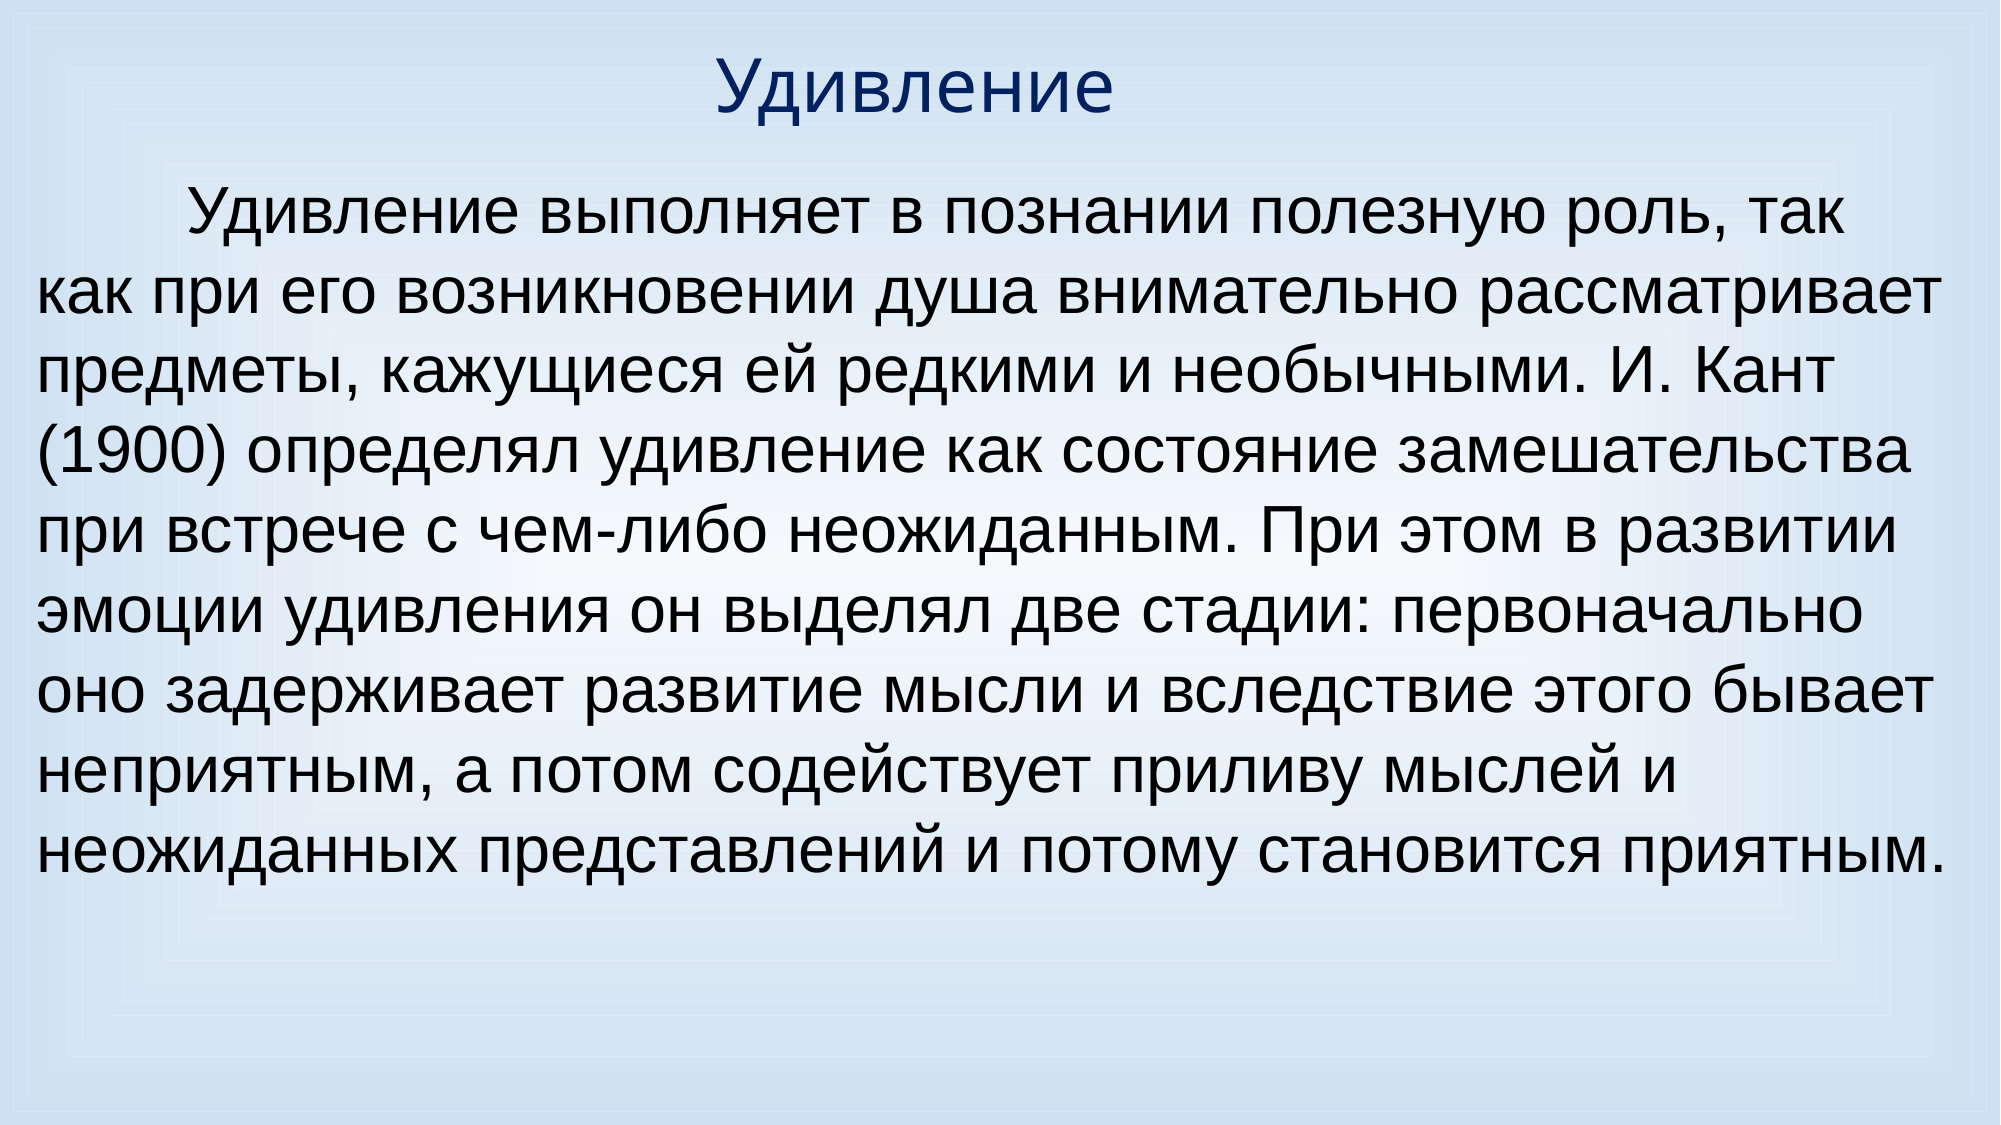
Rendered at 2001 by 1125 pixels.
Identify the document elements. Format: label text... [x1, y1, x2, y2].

text_box Удивление выполняет в познании полезную роль, так как при его возникновении душа внимательно рассматривает предметы, кажущиеся ей редкими и необычными. И. Кант (1900) определял удивление как состояние замешательства при встрече с чем-либо неожиданным. При этом в развитии эмоции удивления он выделял две стадии: первоначально оно задерживает развитие мысли и вследствие этого бывает неприятным, а потом содействует приливу мыслей и неожиданных представлений и потому становится приятным. [21, 159, 1968, 894]
text_box Удивление [700, 29, 1443, 135]
